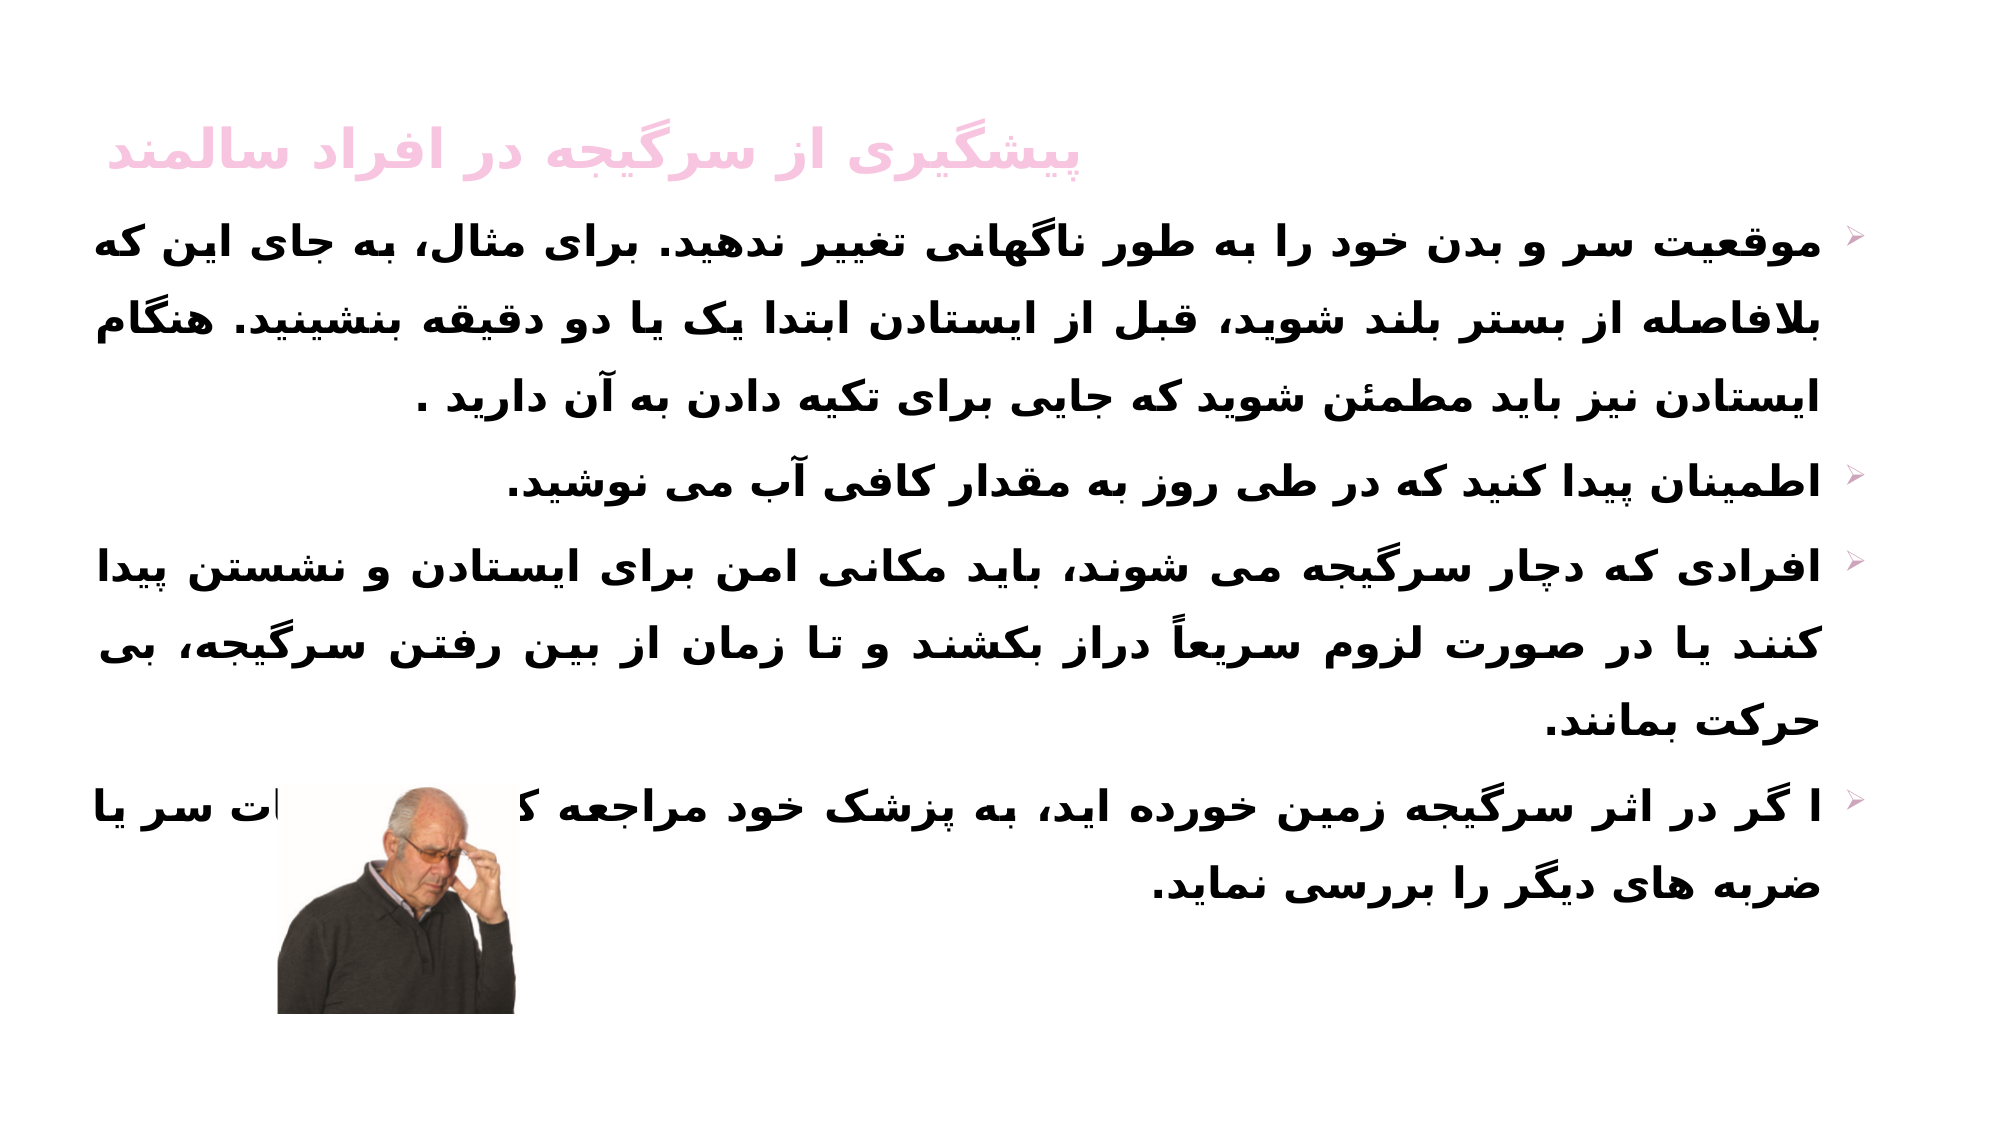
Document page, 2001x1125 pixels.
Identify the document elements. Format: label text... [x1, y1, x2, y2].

list پیشگیری از سرگیجه در افراد سالمند موقعیت سر و بدن خود را به طور ناگهانی تغییر ندهید. برای مثال، به جای این که بلافاصله از بستر بلند شوید، قبل از ایستادن ابتدا یک یا دو دقیقه بنشینید. هنگام ایستادن نیز باید مطمئن شوید که جایی برای تکیه دادن به آن دارید . اطمینان پیدا کنید که در طی روز به مقدار کافی آب می نوشید. افرادی که دچار سرگیجه می شوند، باید مکانی امن برای ایستادن و نشستن پیدا کنند یا در صورت لزوم سریعاً دراز بکشند و تا زمان از بین رفتن سرگیجه، بی حرکت بمانند. ا گر در اثر سرگیجه زمین خورده اید، به پزشک خود مراجعه کنید تا صدمات سر یا ضربه های دیگر را بررسی نماید. [77, 74, 1895, 1036]
picture [277, 783, 520, 1014]
